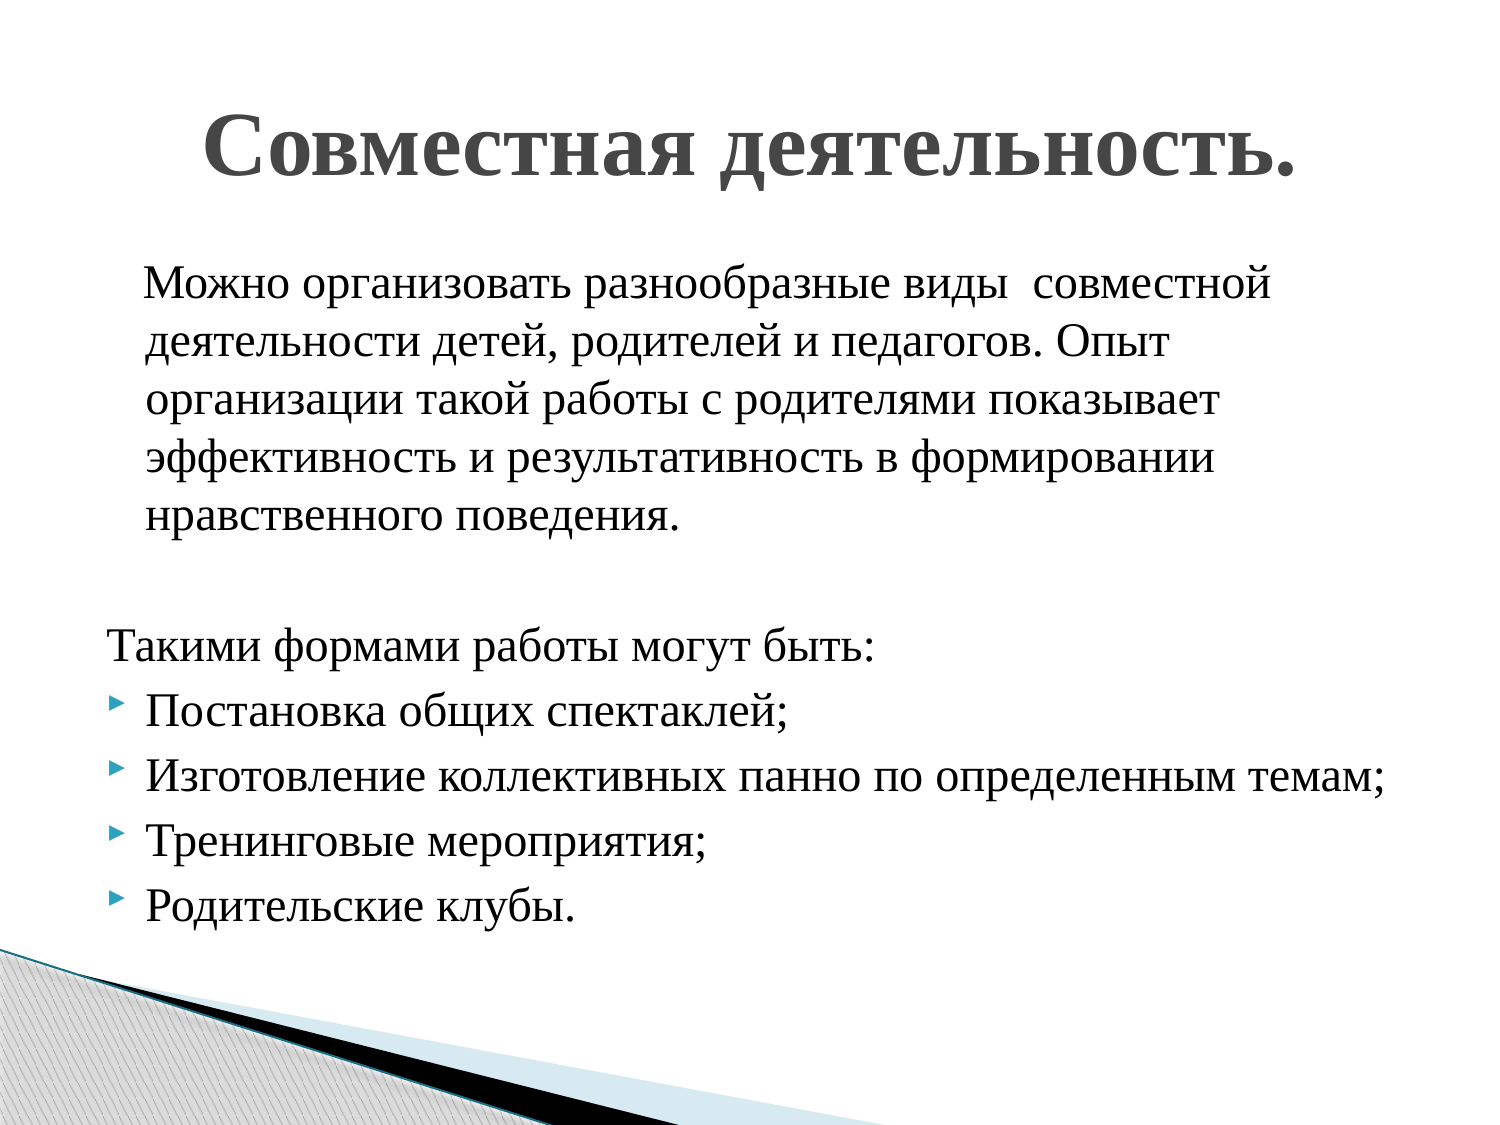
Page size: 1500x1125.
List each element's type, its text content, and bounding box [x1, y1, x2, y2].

title Совместная деятельность. [75, 45, 1425, 233]
list Можно организовать разнообразные виды совместной деятельности детей, родителей и педагогов. Опыт организации такой работы с родителями показывает эффективность и результативность в формировании нравственного поведения. Такими формами работы могут быть: Постановка общих спектаклей; Изготовление коллективных панно по определенным темам; Тренинговые мероприятия; Родительские клубы. [75, 243, 1425, 986]
